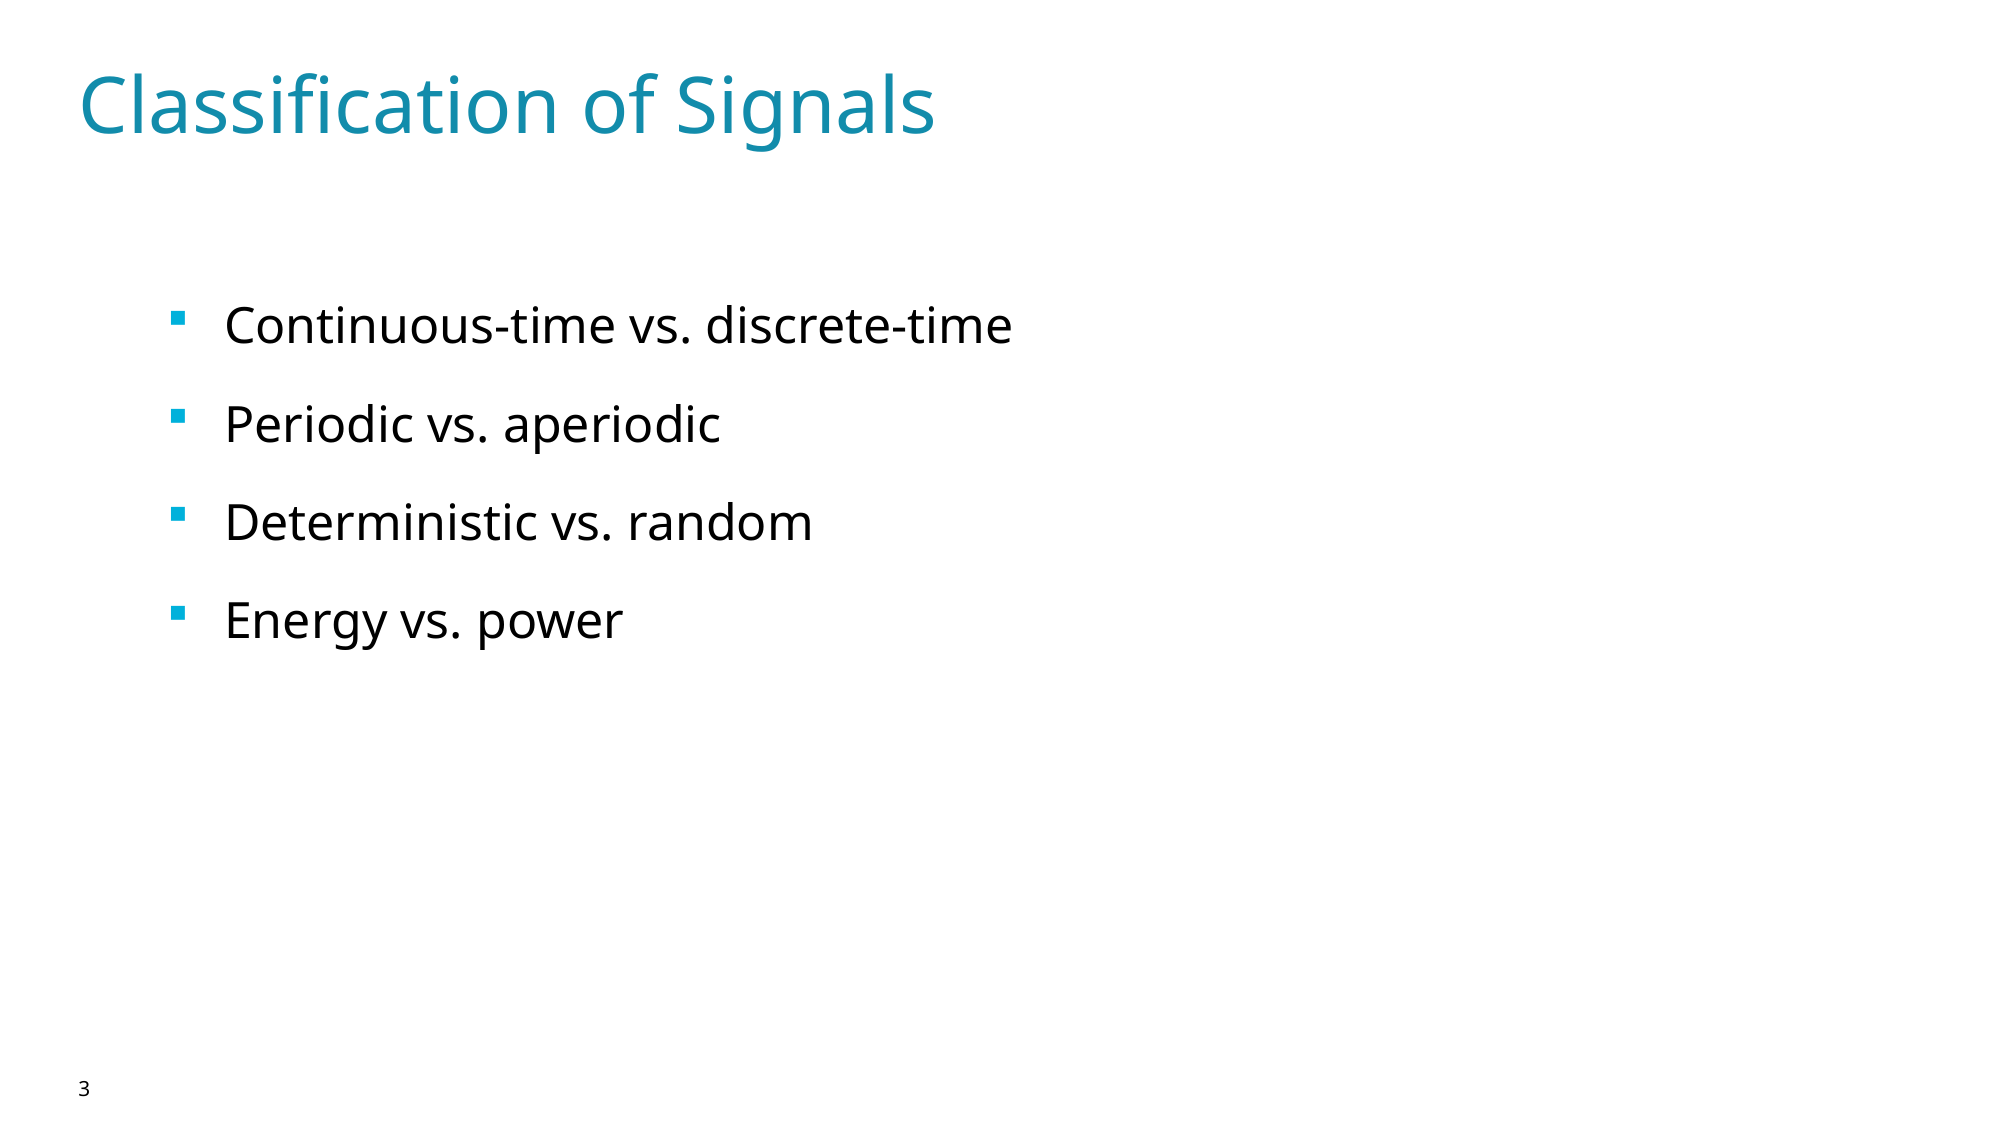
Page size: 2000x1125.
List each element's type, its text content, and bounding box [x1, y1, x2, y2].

title Classification of Signals [78, 55, 1910, 150]
list Continuous-time vs. discrete-time Periodic vs. aperiodic Deterministic vs. random Energy vs. power [167, 264, 1077, 703]
